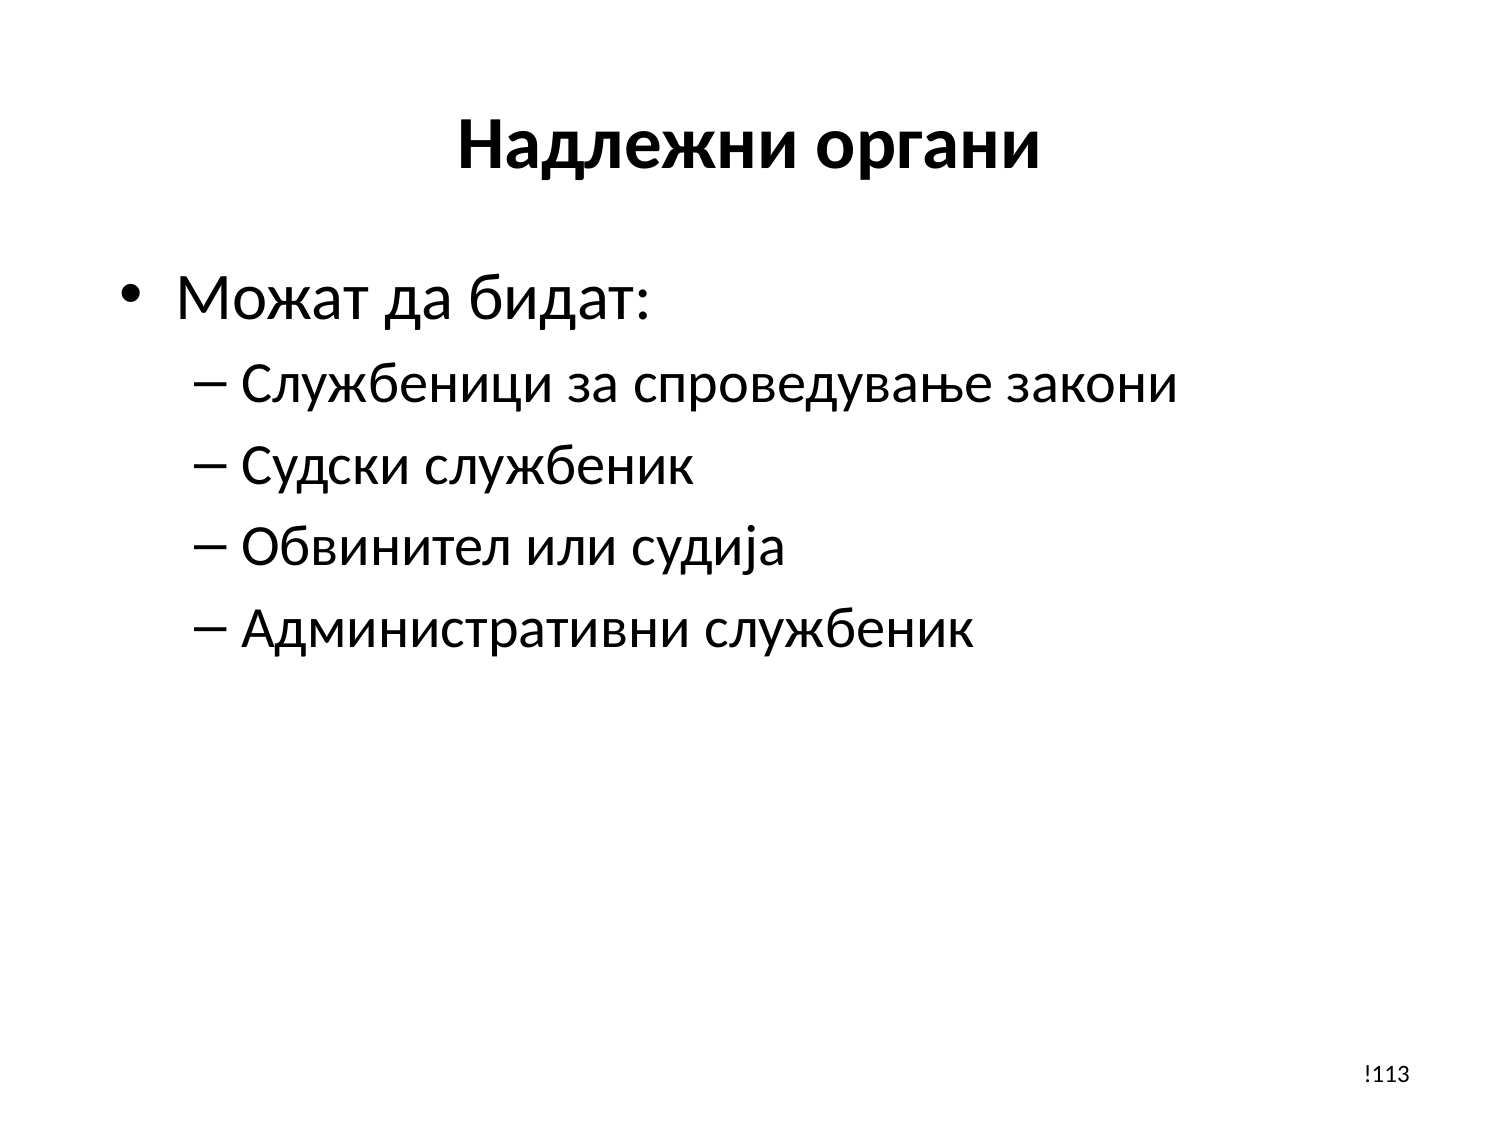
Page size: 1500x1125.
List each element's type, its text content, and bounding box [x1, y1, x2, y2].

slide_number !113 [1074, 1042, 1425, 1103]
list Можат да бидат: Службеници за спроведување закони Судски службеник Обвинител или судија Административни службеник [103, 244, 1455, 988]
title Надлежни органи [74, 44, 1426, 233]
